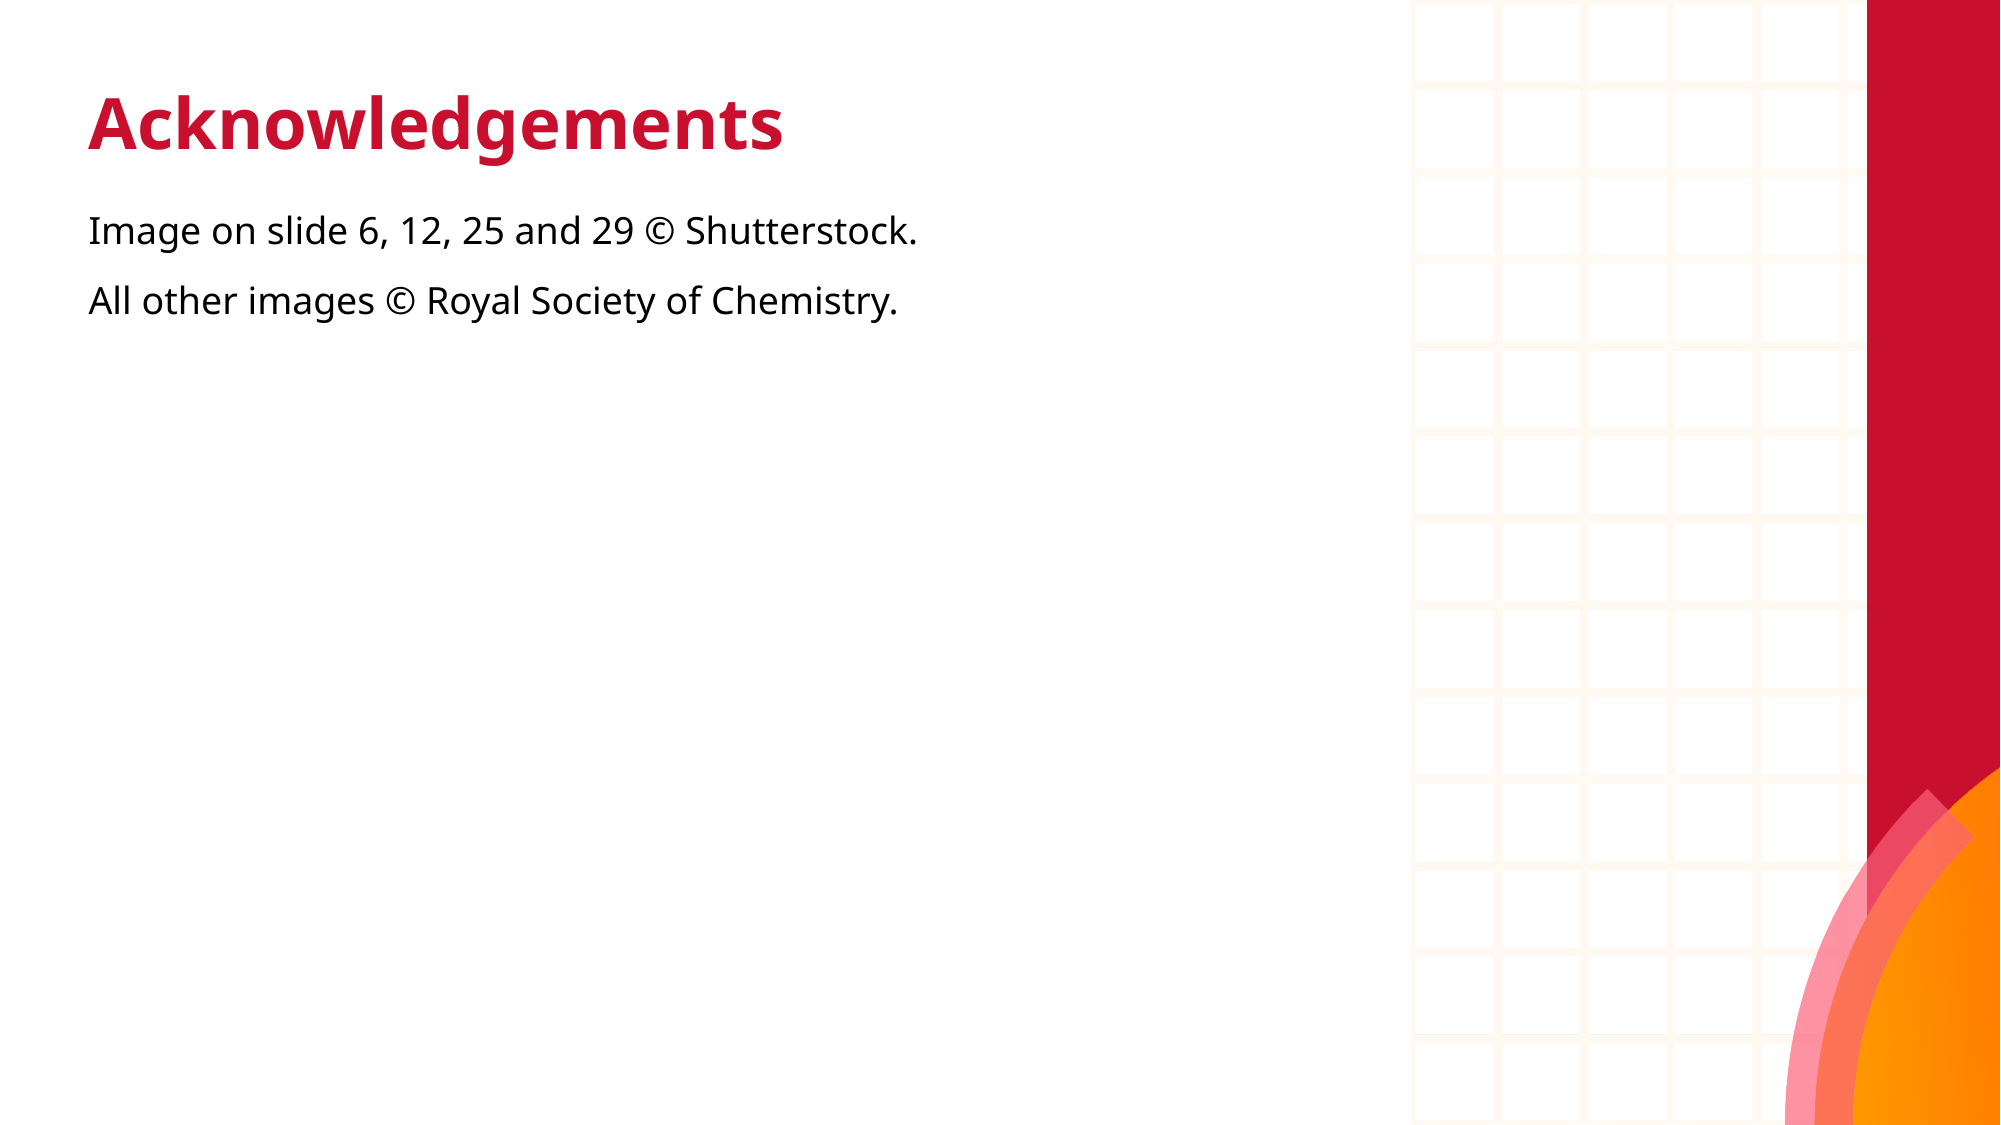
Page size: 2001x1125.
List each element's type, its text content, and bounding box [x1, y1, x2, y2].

title Acknowledgements [88, 88, 1743, 161]
list Image on slide 6, 12, 25 and 29 © Shutterstock. All other images © Royal Society of Chemistry. [88, 206, 1743, 1034]
picture [1411, 0, 2000, 1125]
